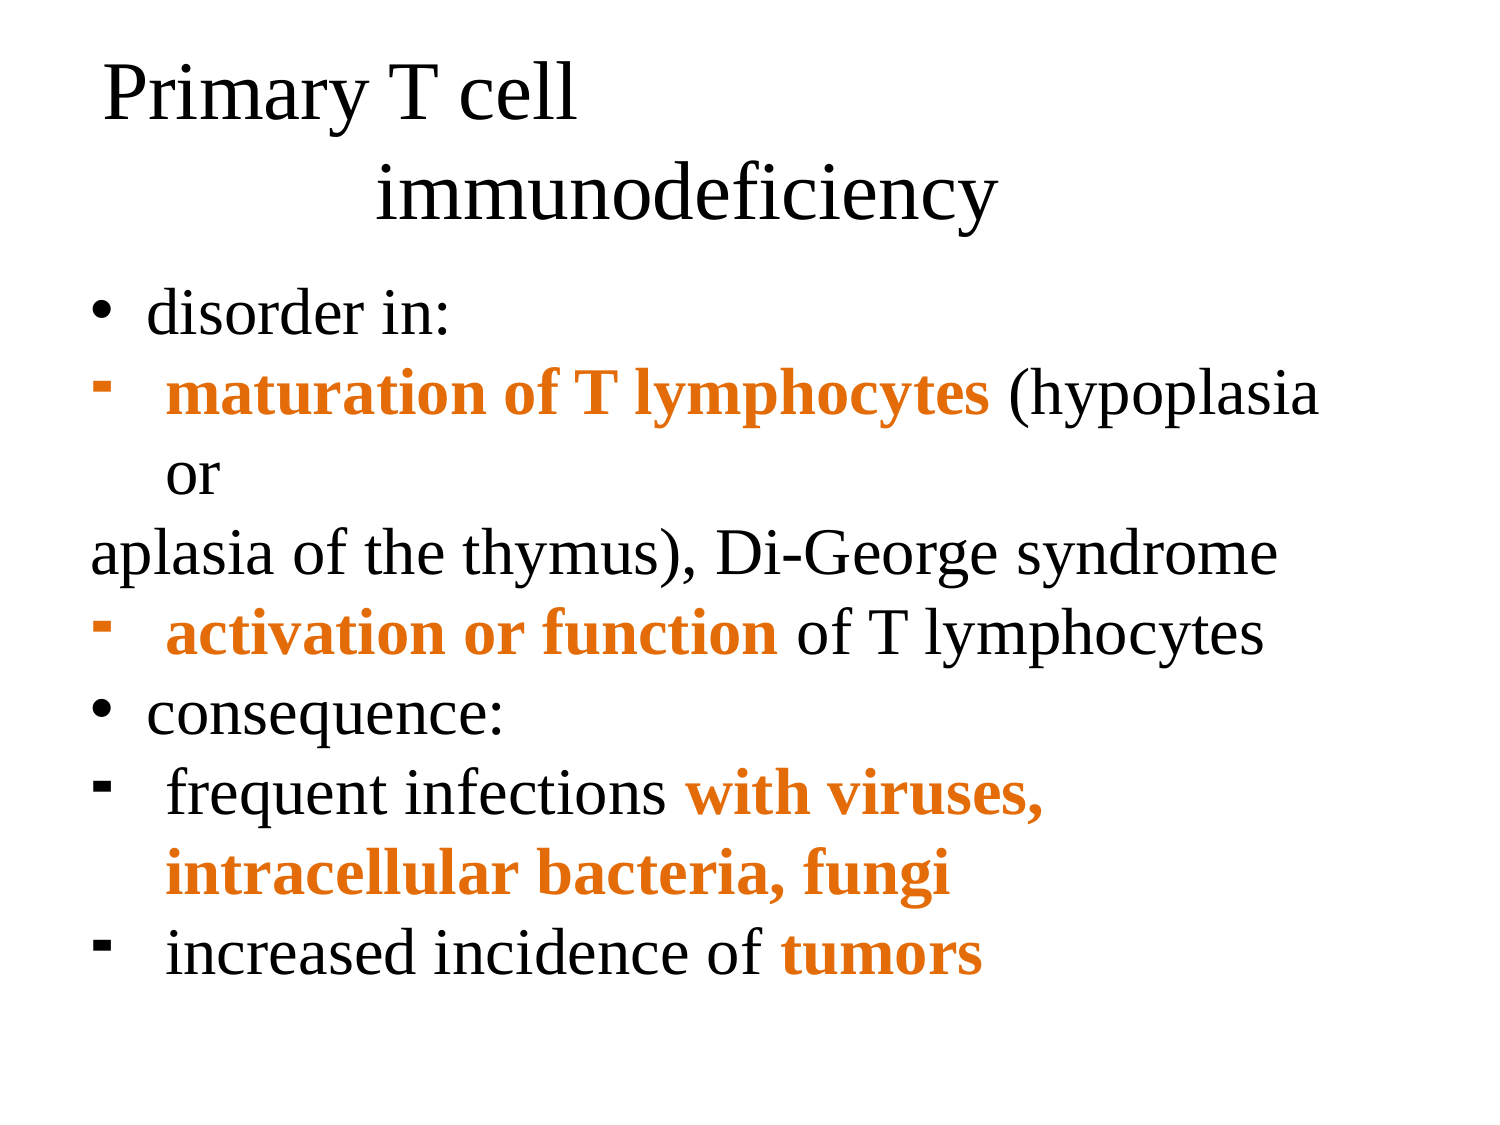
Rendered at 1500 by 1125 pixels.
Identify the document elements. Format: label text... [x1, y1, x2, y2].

title Primary T cell immunodeficiency [102, 36, 1398, 237]
text_box disorder in: maturation of T lymphocytes (hypoplasia or aplasia of the thymus), Di-George syndrome activation or function of T lymphocytes consequence: frequent infections with viruses, intracellular bacteria, fungi increased incidence of tumors [87, 267, 1369, 988]
